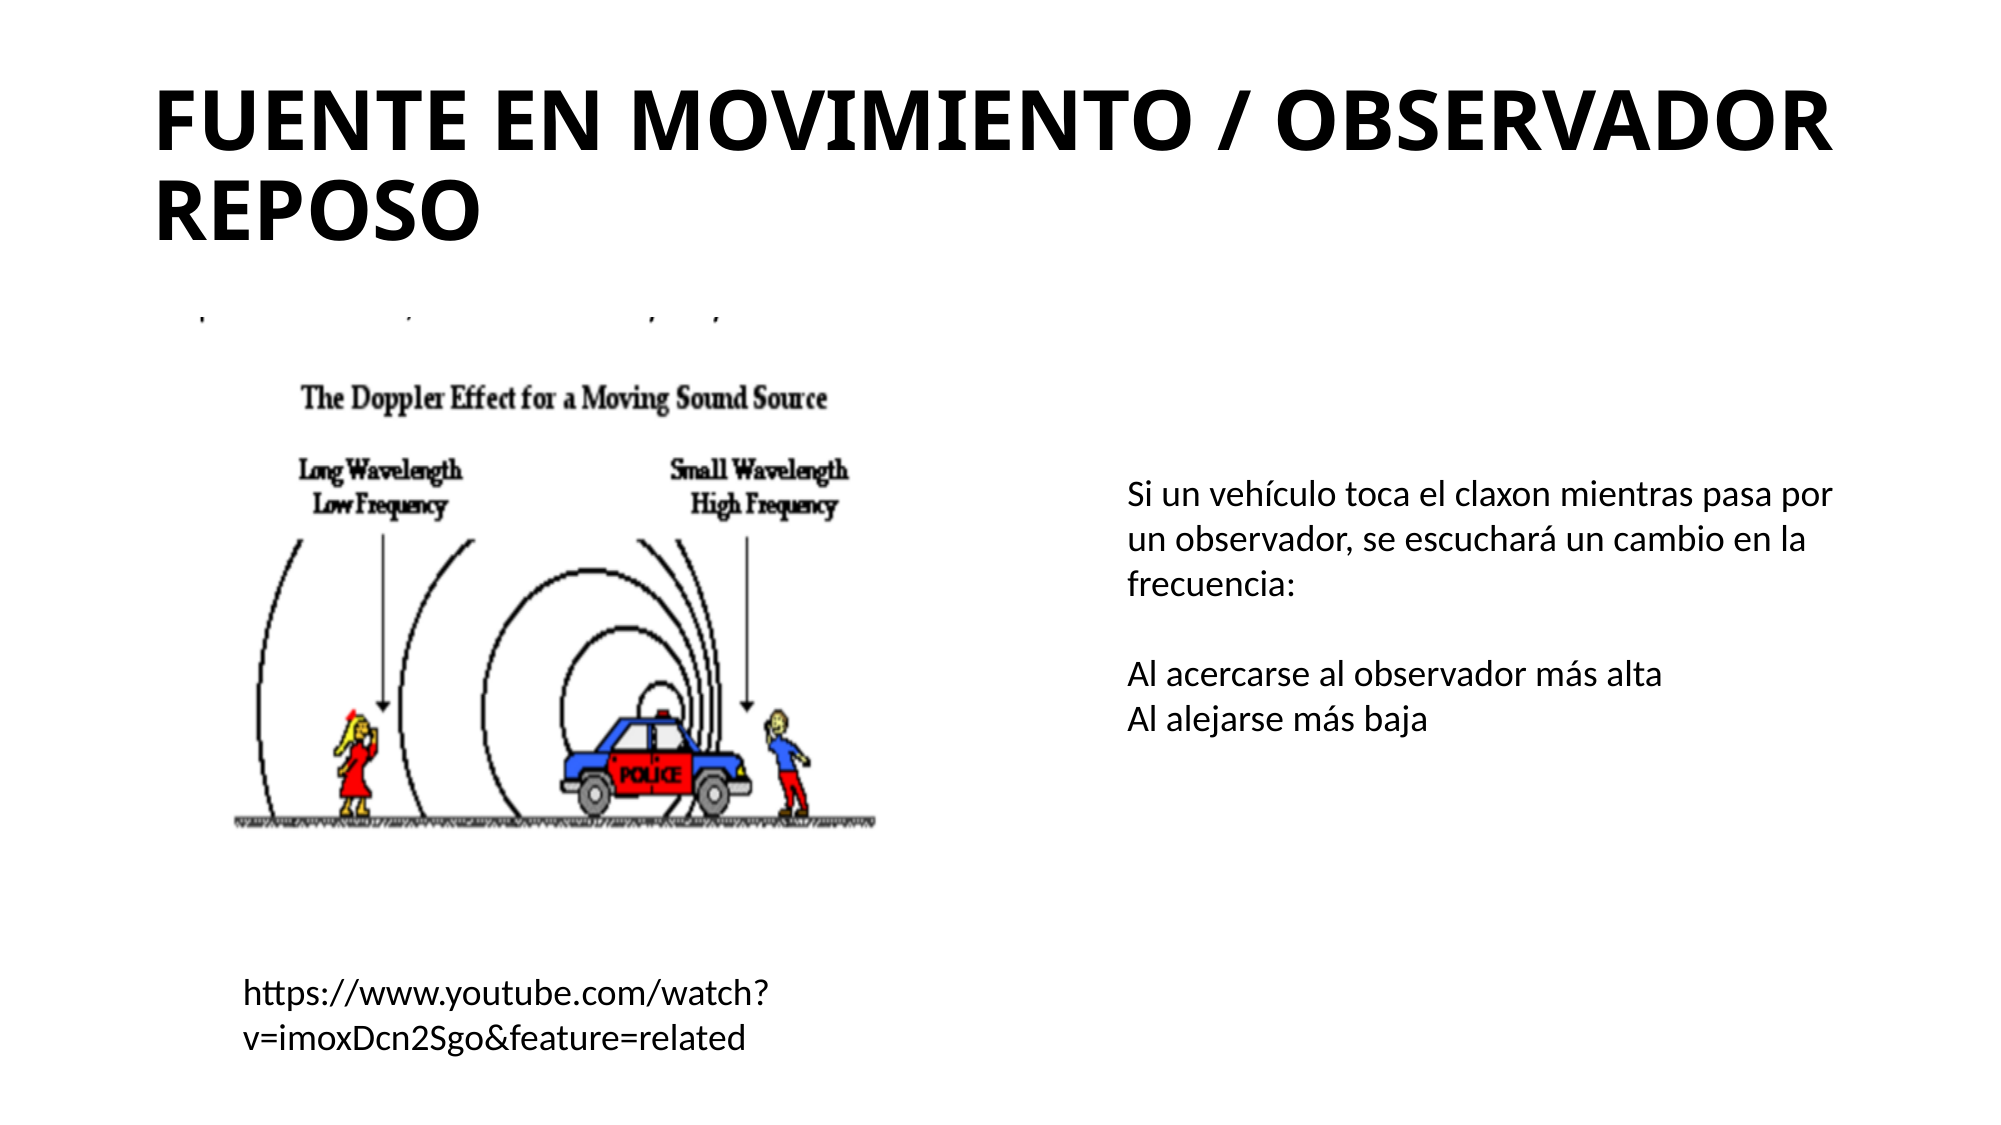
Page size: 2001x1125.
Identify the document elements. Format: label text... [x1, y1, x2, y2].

text_box Si un vehículo toca el claxon mientras pasa por un observador, se escuchará un cambio en la frecuencia: Al acercarse al observador más alta Al alejarse más baja [1112, 461, 1860, 747]
text_box https://www.youtube.com/watch?v=imoxDcn2Sgo&feature=related [228, 960, 1229, 1066]
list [107, 317, 1021, 863]
title FUENTE EN MOVIMIENTO / OBSERVADOR REPOSO [137, 59, 1963, 278]
